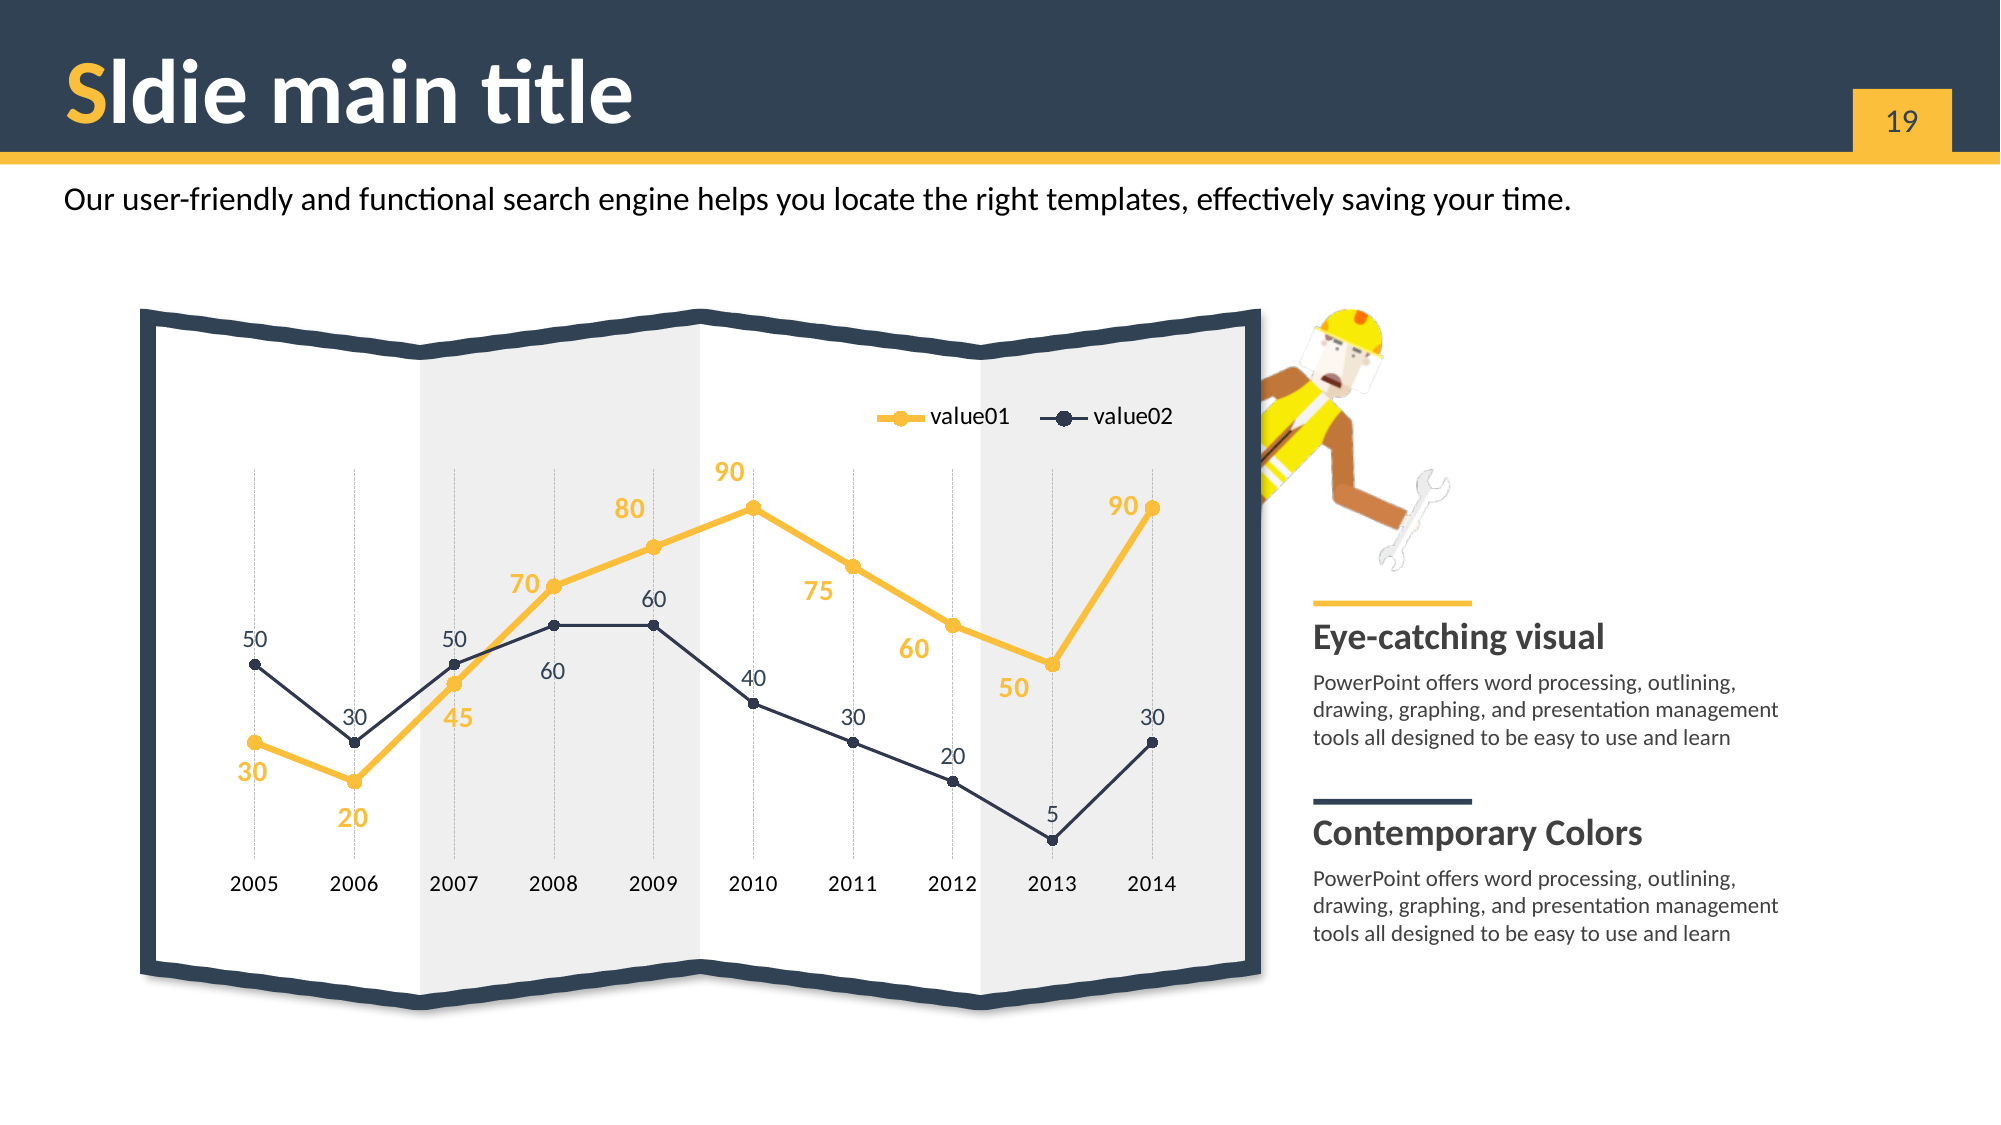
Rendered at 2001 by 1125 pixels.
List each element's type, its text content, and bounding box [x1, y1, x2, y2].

text_box Our user-friendly and functional search engine helps you locate the right templates, effectively saving your time. [49, 168, 1933, 225]
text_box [1298, 798, 1826, 955]
slide_number 19 [1843, 88, 1961, 149]
chart [208, 390, 1199, 940]
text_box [1298, 600, 1826, 759]
picture [113, 256, 1476, 1030]
list Sldie main title [50, 37, 1878, 134]
